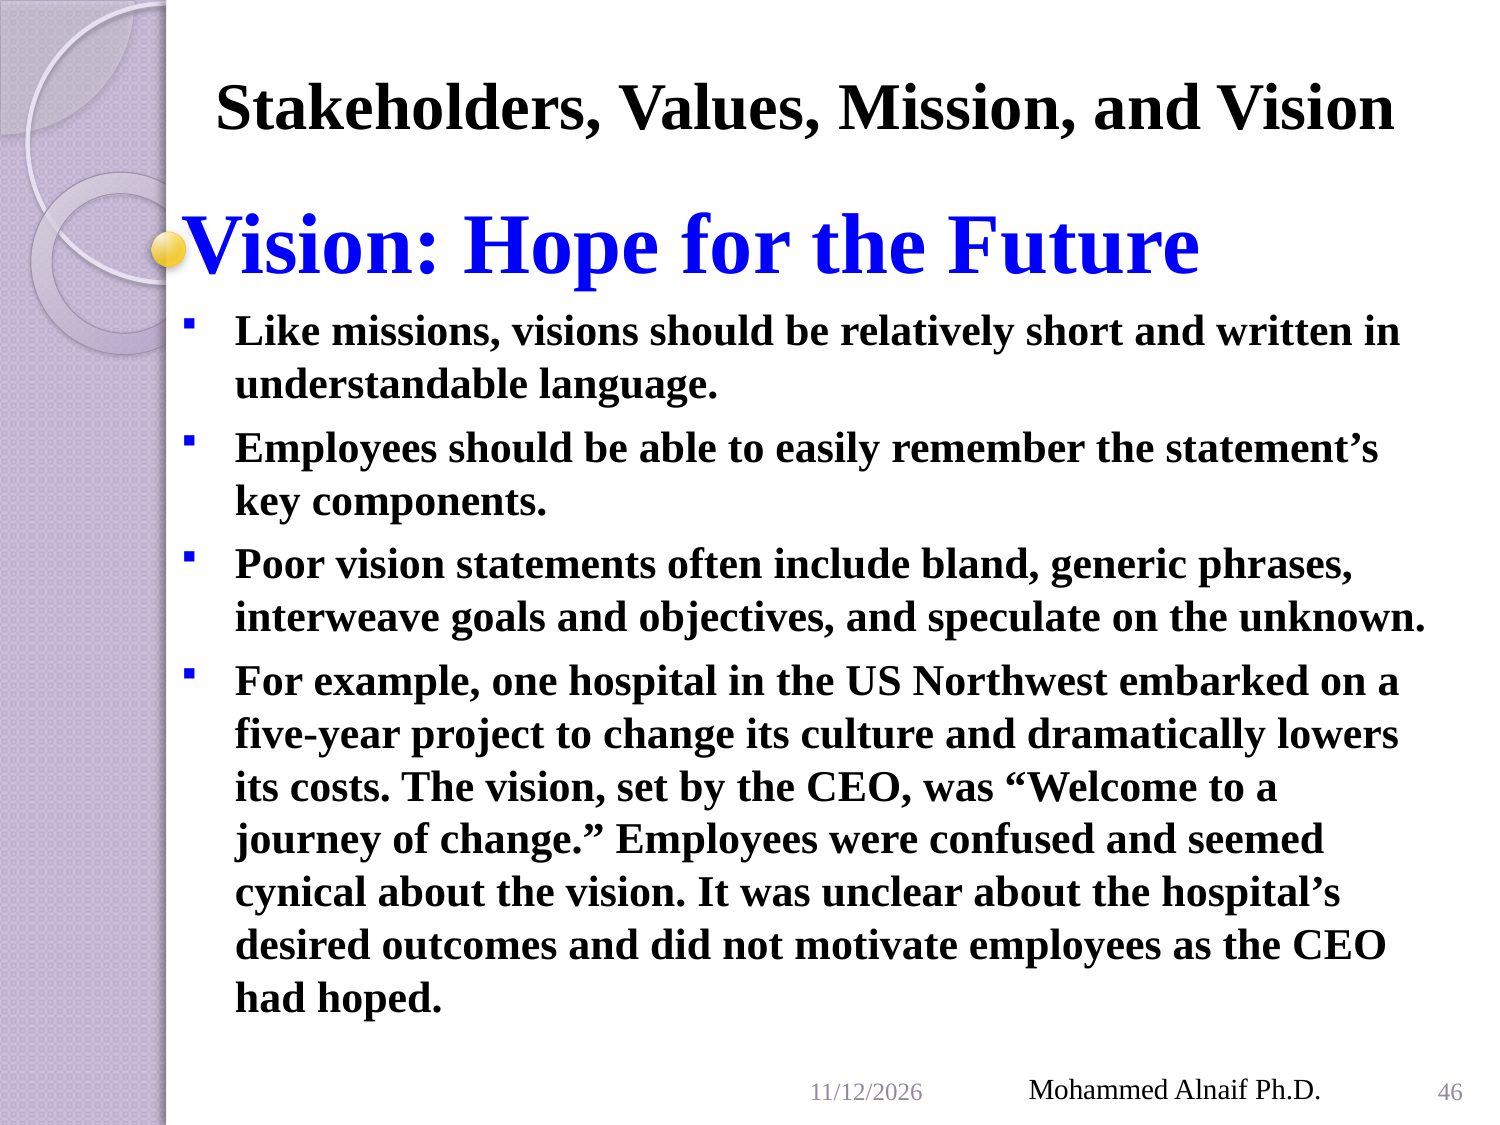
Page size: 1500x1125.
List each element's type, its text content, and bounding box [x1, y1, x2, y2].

subtitle Vision: Hope for the Future Like missions, visions should be relatively short and written in understandable language. Employees should be able to easily remember the statement’s key components. Poor vision statements often include bland, generic phrases, interweave goals and objectives, and speculate on the unknown. For example, one hospital in the US Northwest embarked on a five-year project to change its culture and dramatically lowers its costs. The vision, set by the CEO, was “Welcome to a journey of change.” Employees were confused and seemed cynical about the vision. It was unclear about the hospital’s desired outcomes and did not motivate employees as the CEO had hoped. [162, 187, 1450, 1038]
slide_number 46 [1413, 1034, 1488, 1113]
footer Mohammed Alnaif Ph.D. [937, 1038, 1413, 1113]
title Stakeholders, Values, Mission, and Vision [162, 37, 1450, 150]
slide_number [587, 1038, 937, 1113]
